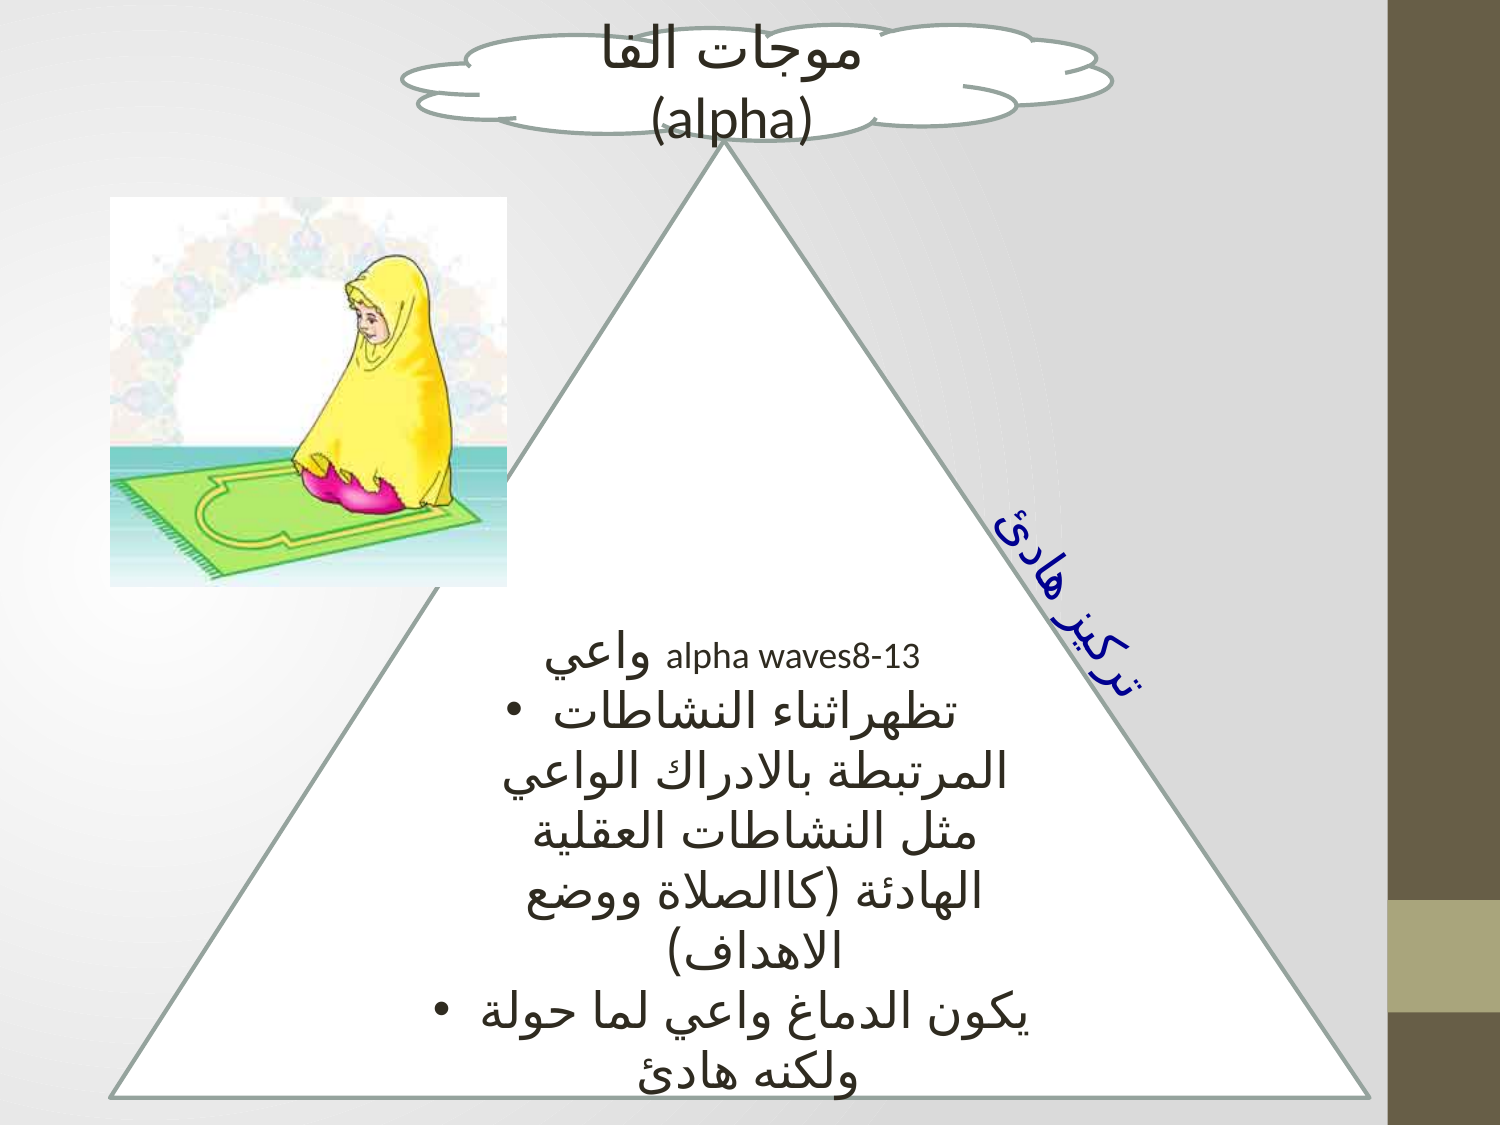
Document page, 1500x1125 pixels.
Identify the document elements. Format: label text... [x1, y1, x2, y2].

text_box موجات الفا (alpha) [400, 22, 1115, 143]
text_box تركيز هادئ [802, 234, 1348, 966]
picture [109, 196, 508, 588]
text_box واعي alpha waves8-13 تظهراثناء النشاطات المرتبطة بالادراك الواعي مثل النشاطات العقلية الهادئة (كاالصلاة ووضع الاهداف) يكون الدماغ واعي لما حولة ولكنه هادئ [108, 141, 1372, 1100]
